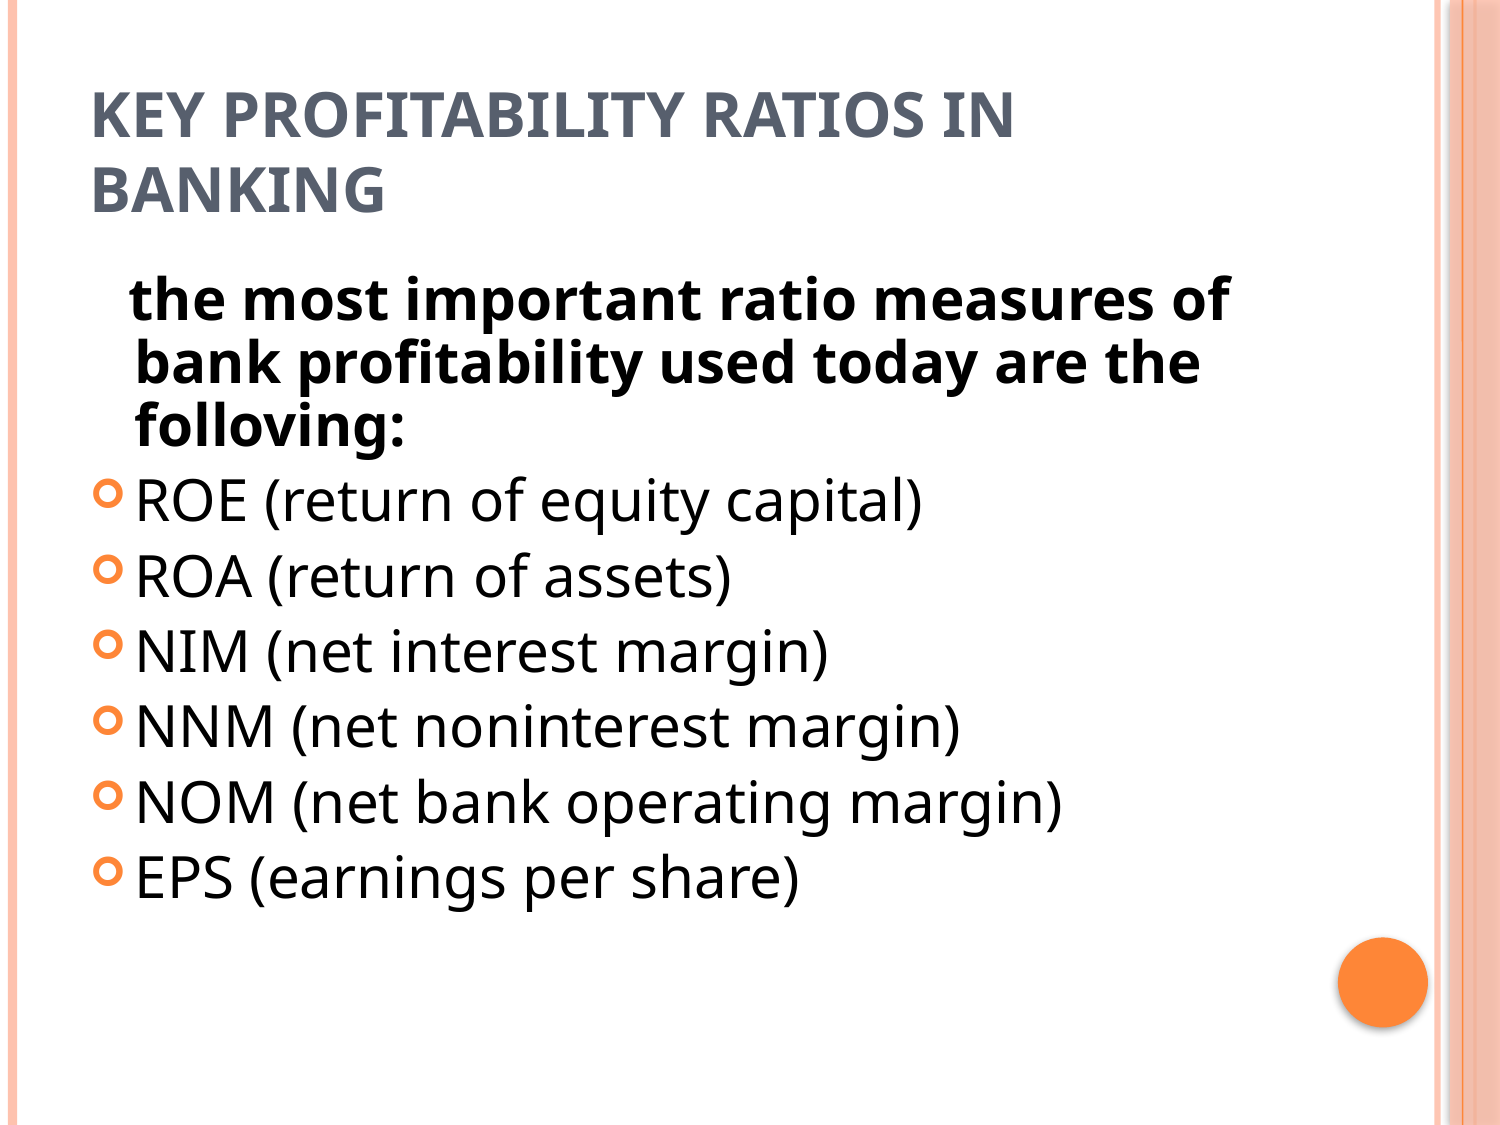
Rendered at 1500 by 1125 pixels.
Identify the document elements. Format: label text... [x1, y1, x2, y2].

title Key Profitability Ratios in Banking [75, 45, 1300, 233]
list the most important ratio measures of bank profitability used today are the folloving: ROE (return of equity capital) ROA (return of assets) NIM (net interest margin) NNM (net noninterest margin) NOM (net bank operating margin) EPS (earnings per share) [75, 262, 1300, 1062]
